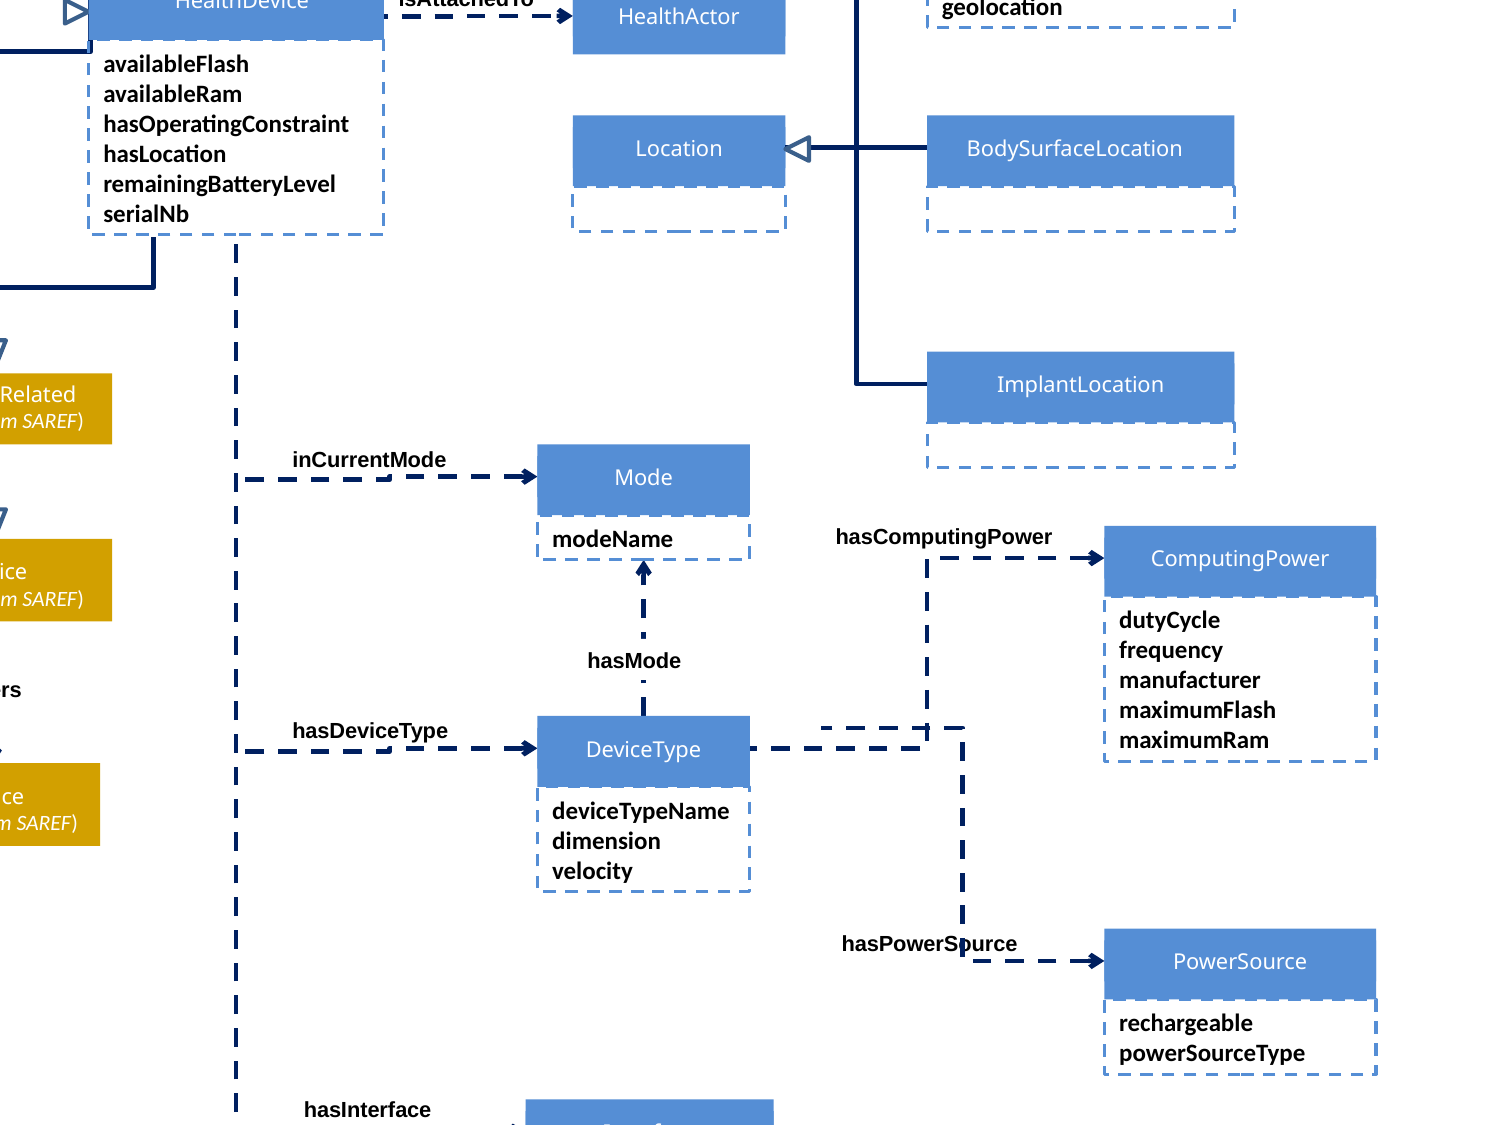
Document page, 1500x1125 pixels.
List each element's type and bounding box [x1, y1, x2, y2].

text_box [0, 0, 1377, 1125]
